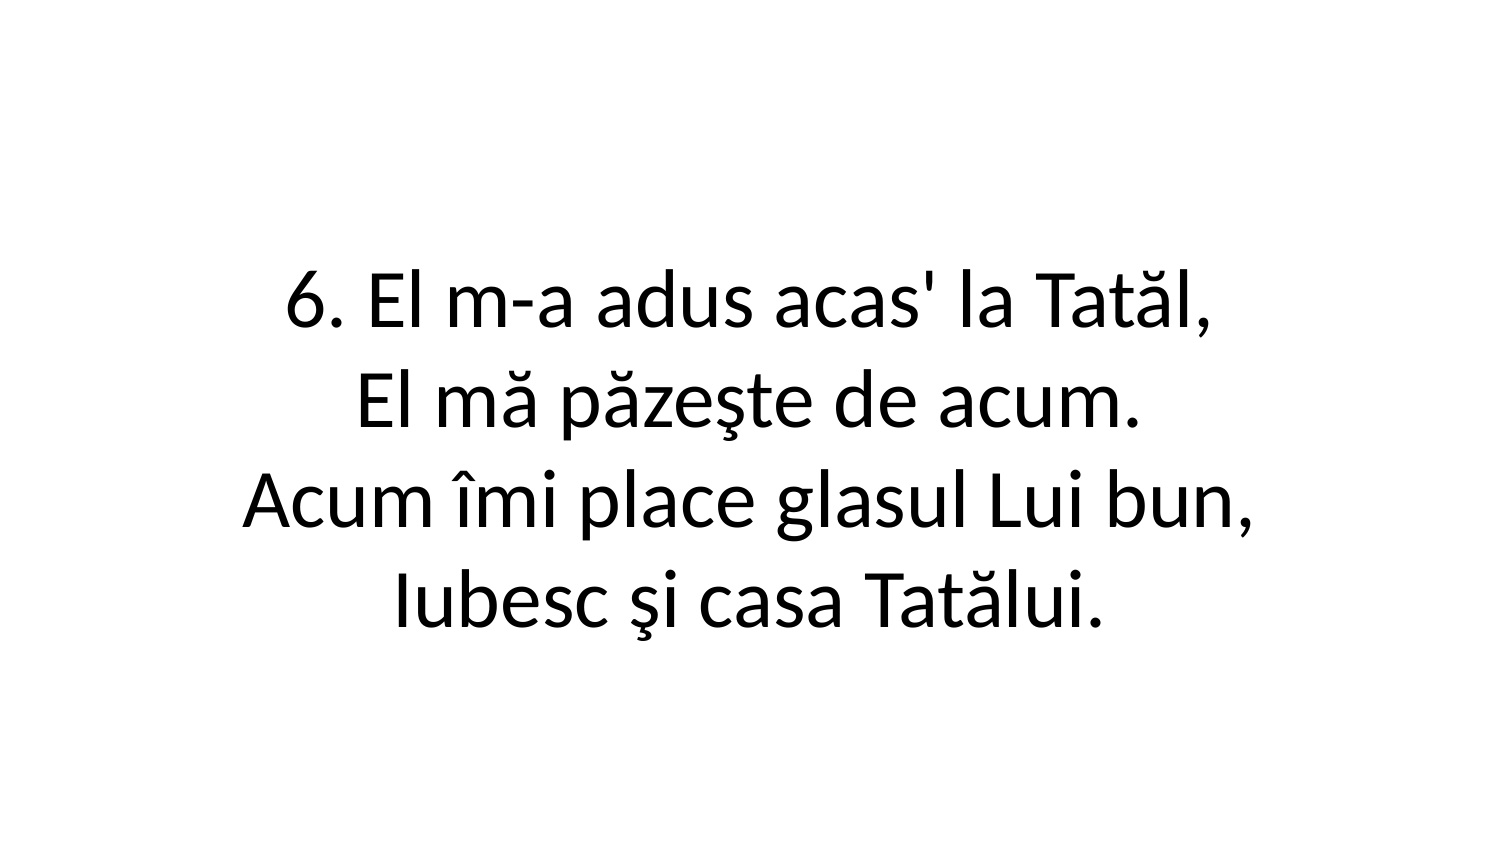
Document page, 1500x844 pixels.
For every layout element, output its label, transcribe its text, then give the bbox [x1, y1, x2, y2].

text_box 6. El m-a adus acas' la Tatăl, El mă păzeşte de acum. Acum îmi place glasul Lui bun, Iubesc şi casa Tatălui. [227, 192, 1273, 652]
